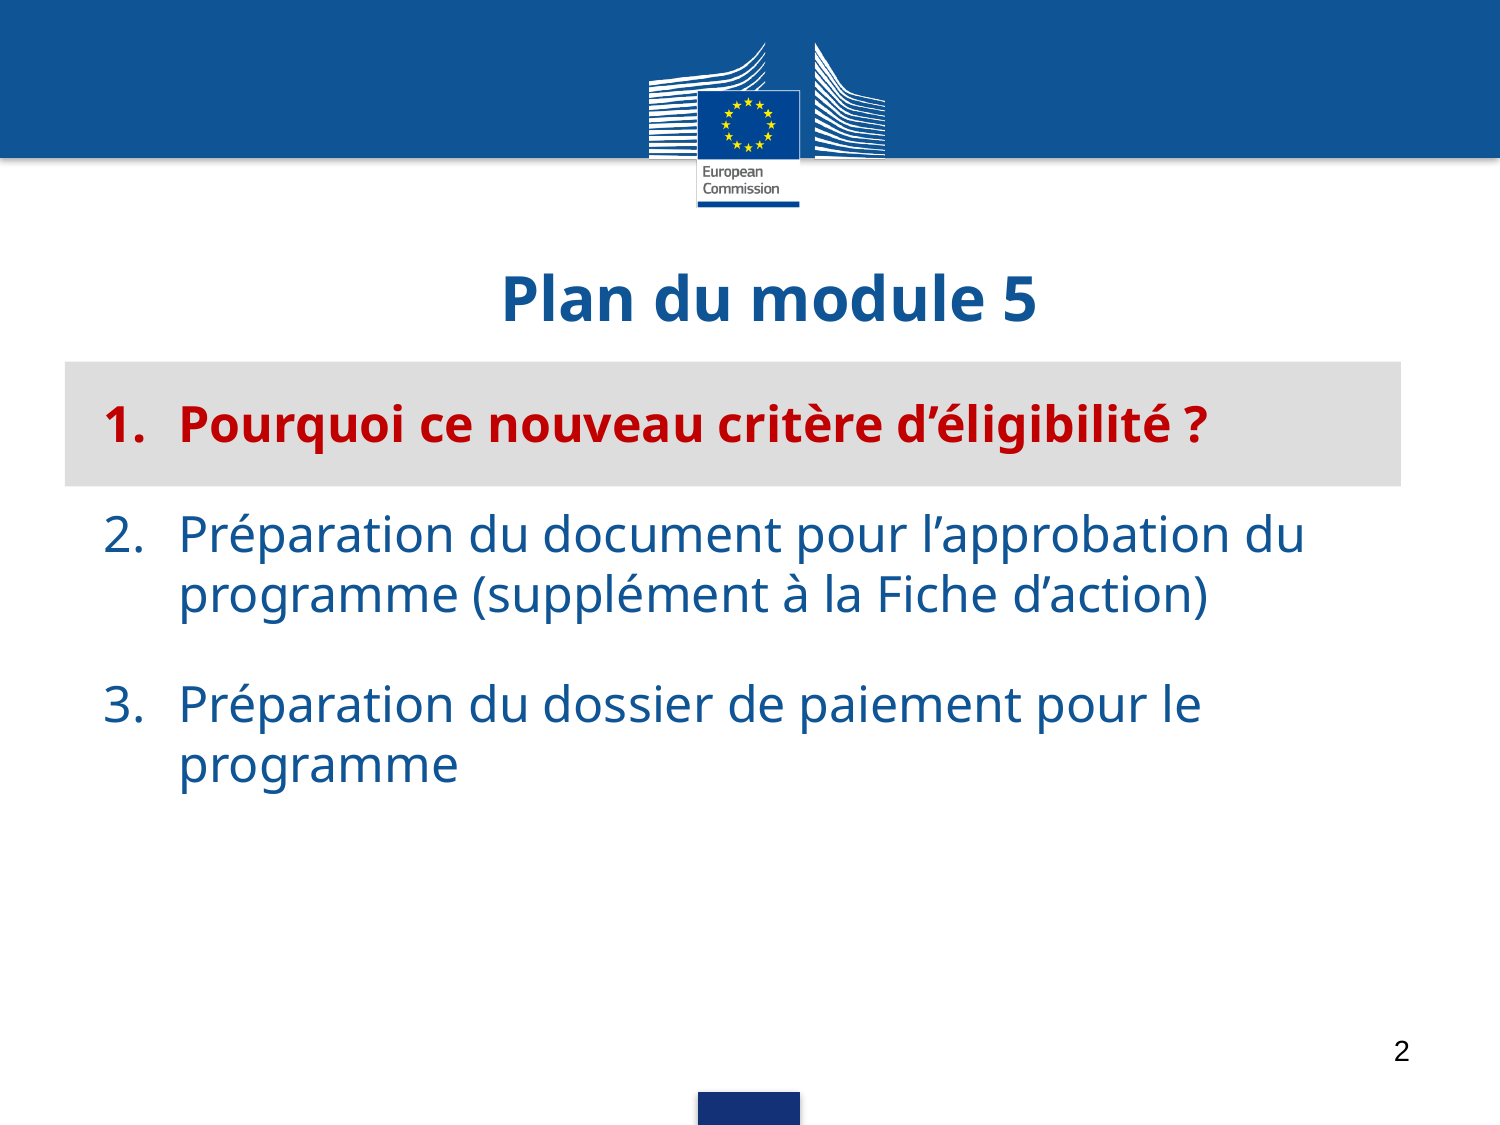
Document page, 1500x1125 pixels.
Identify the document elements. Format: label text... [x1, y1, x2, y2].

title Plan du module 5 [64, 219, 1416, 374]
list Pourquoi ce nouveau critère d’éligibilité ? Préparation du document pour l’approbation du programme (supplément à la Fiche d’action) Préparation du dossier de paiement pour le programme [88, 385, 1466, 965]
picture [649, 42, 885, 208]
slide_number 2 [1074, 1024, 1426, 1103]
text_box [64, 374, 1401, 487]
